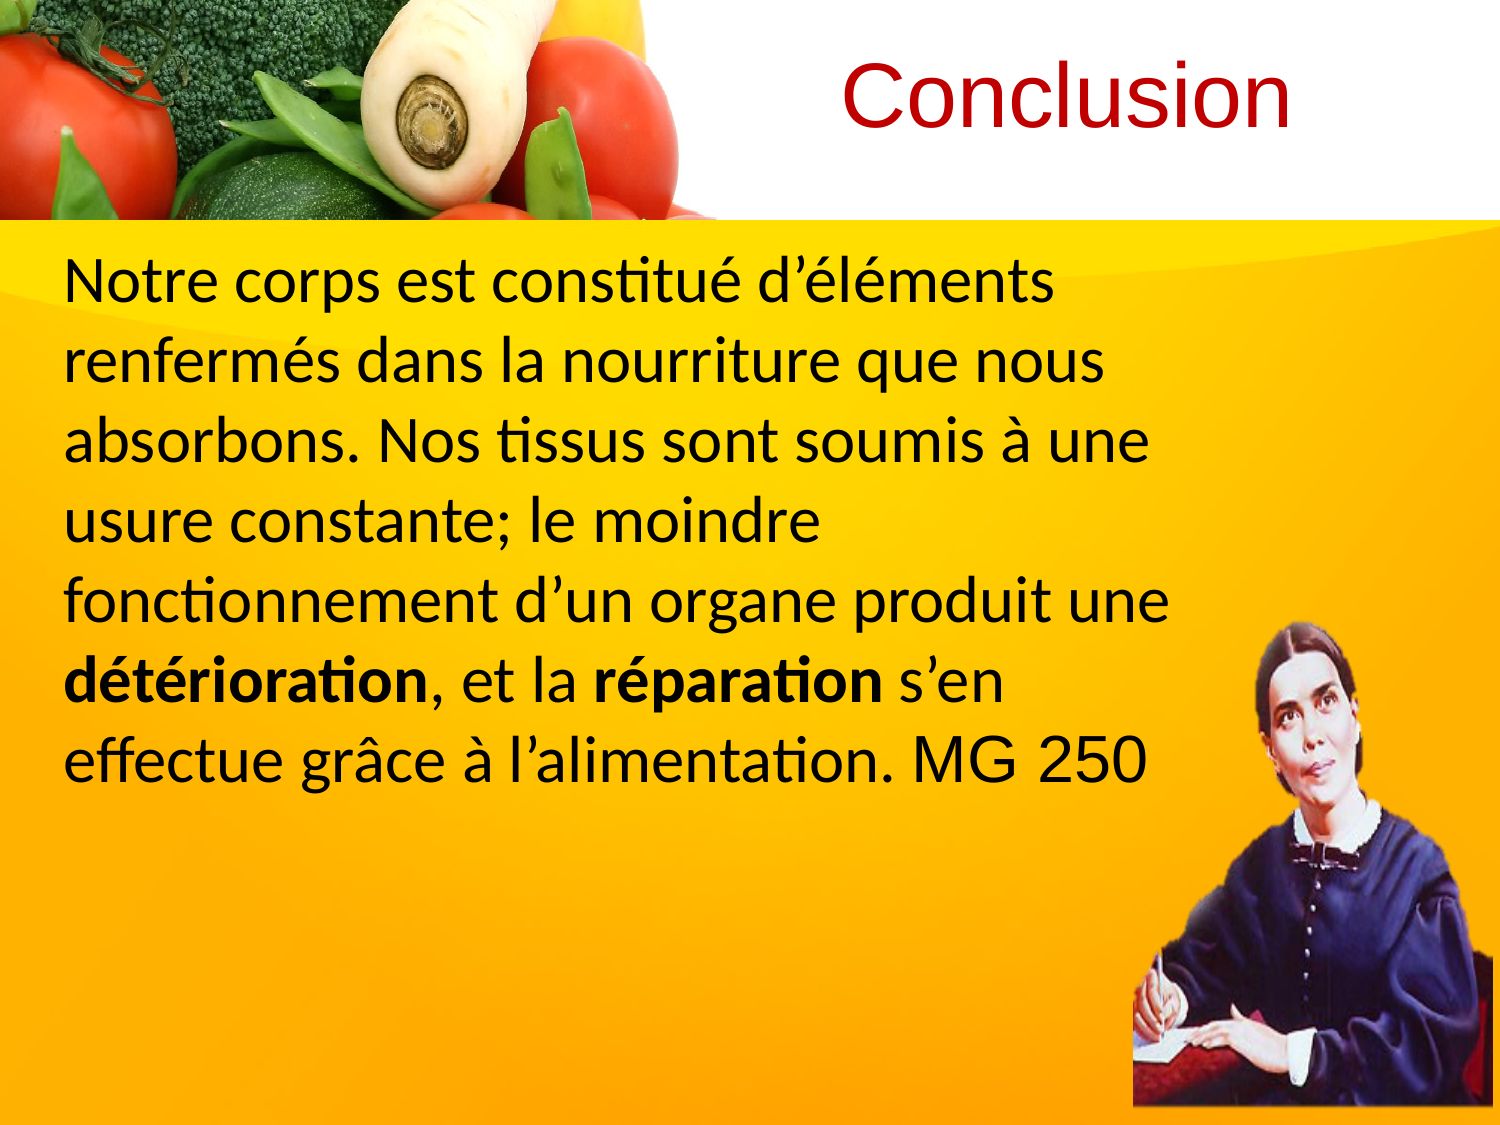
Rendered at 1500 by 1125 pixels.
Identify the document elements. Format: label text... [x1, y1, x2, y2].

picture [0, 0, 1500, 1125]
text_box Notre corps est constitué d’éléments renfermés dans la nourriture que nous absorbons. Nos tissus sont soumis à une usure constante; le moindre fonctionnement d’un organe produit une détérioration, et la réparation s’en effectue grâce à l’alimentation. MG 250 [48, 228, 1226, 1018]
text_box Conclusion [825, 28, 1477, 196]
